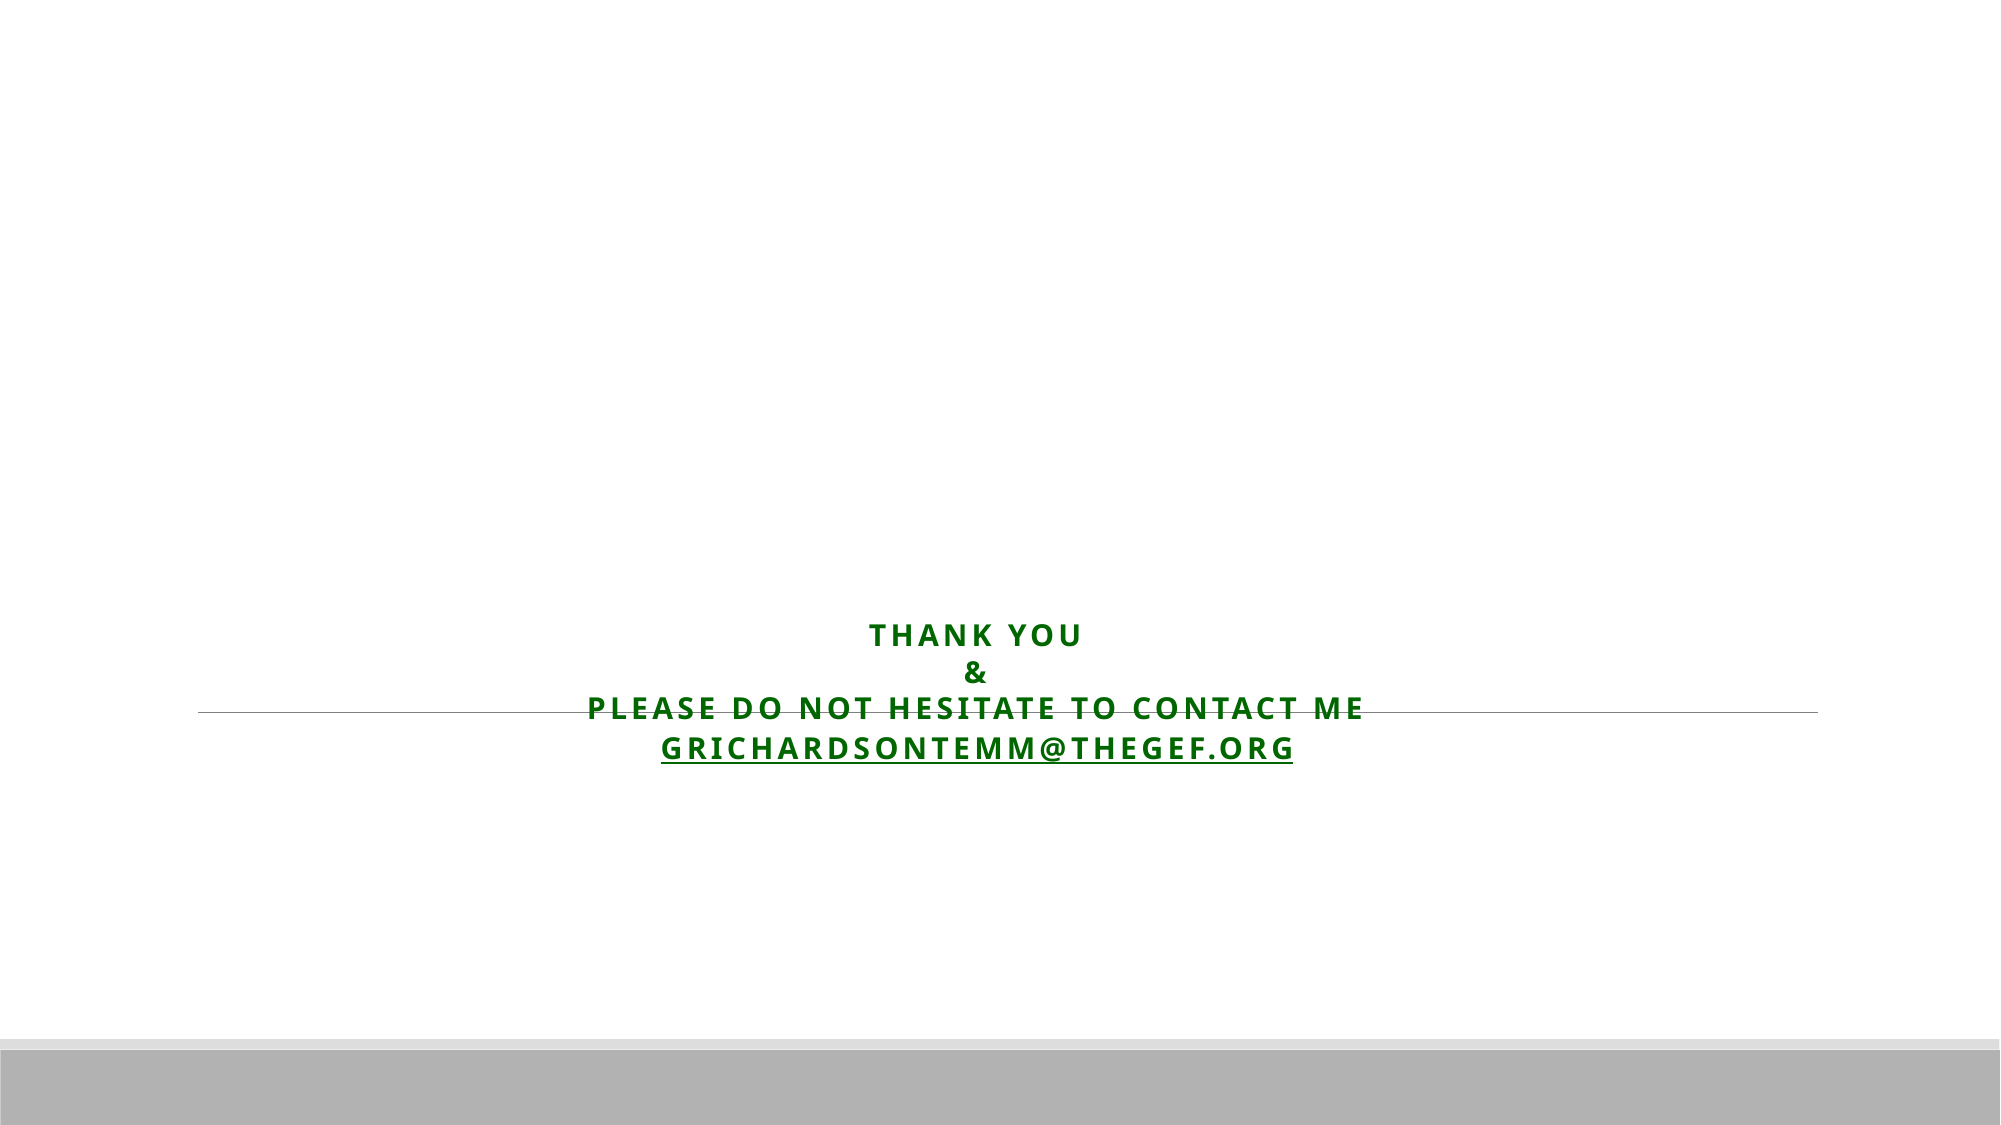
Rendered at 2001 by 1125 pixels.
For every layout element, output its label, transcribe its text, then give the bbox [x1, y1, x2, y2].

list Thank you & please do not hesitate to contact me grichardsontemm@thegef.org [156, 597, 1806, 786]
